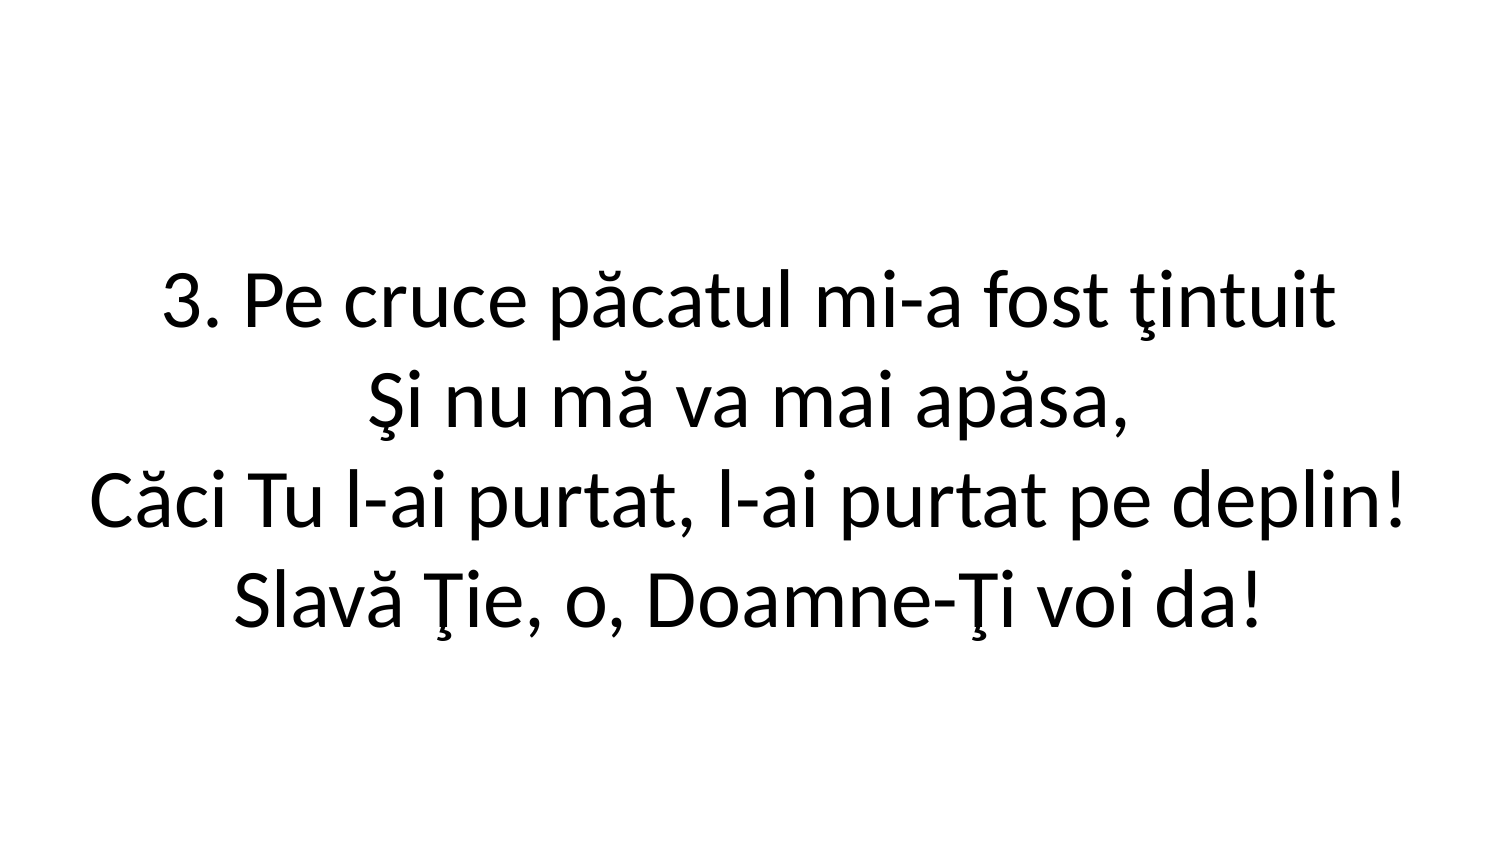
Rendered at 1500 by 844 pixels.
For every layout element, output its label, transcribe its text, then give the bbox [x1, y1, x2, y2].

text_box 3. Pe cruce păcatul mi-a fost ţintuit Şi nu mă va mai apăsa, Căci Tu l-ai purtat, l-ai purtat pe deplin! Slavă Ţie, o, Doamne-Ţi voi da! [74, 192, 1425, 652]
